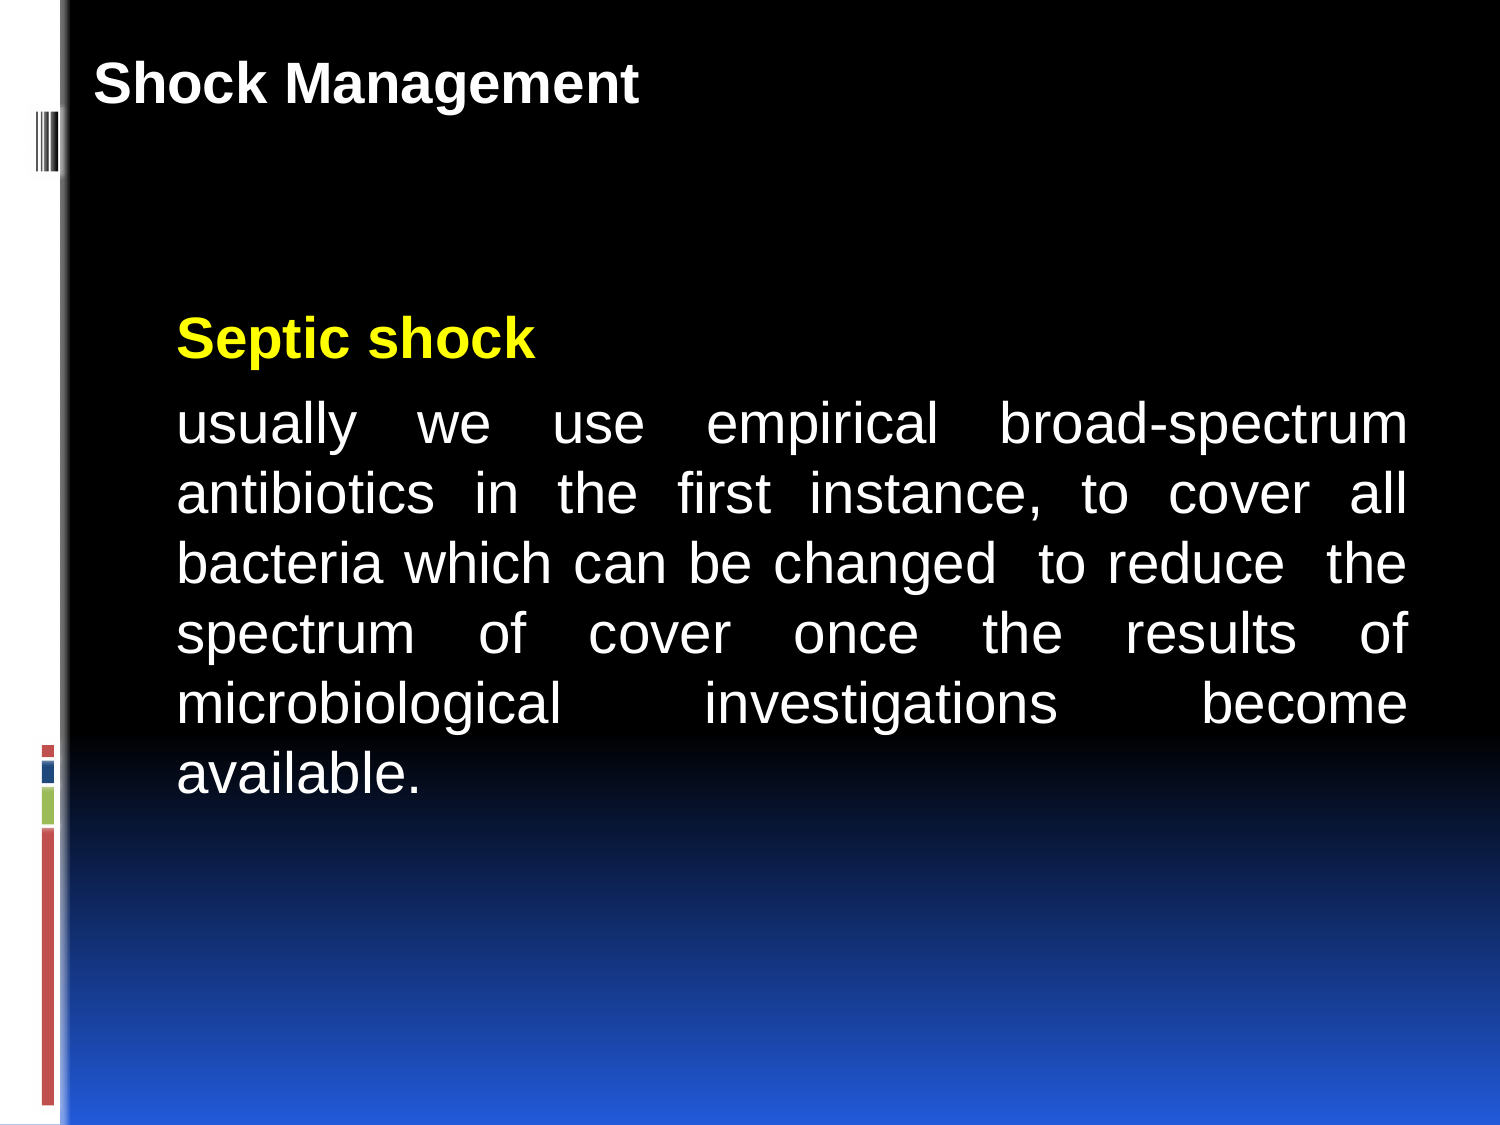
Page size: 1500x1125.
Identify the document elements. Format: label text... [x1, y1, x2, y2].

text_box Shock Management [78, 37, 656, 123]
list Septic shock usually we use empirical broad-spectrum antibiotics in the first instance, to cover all bacteria which can be changed to reduce the spectrum of cover once the results of microbiological investigations become available. [149, 292, 1426, 1043]
